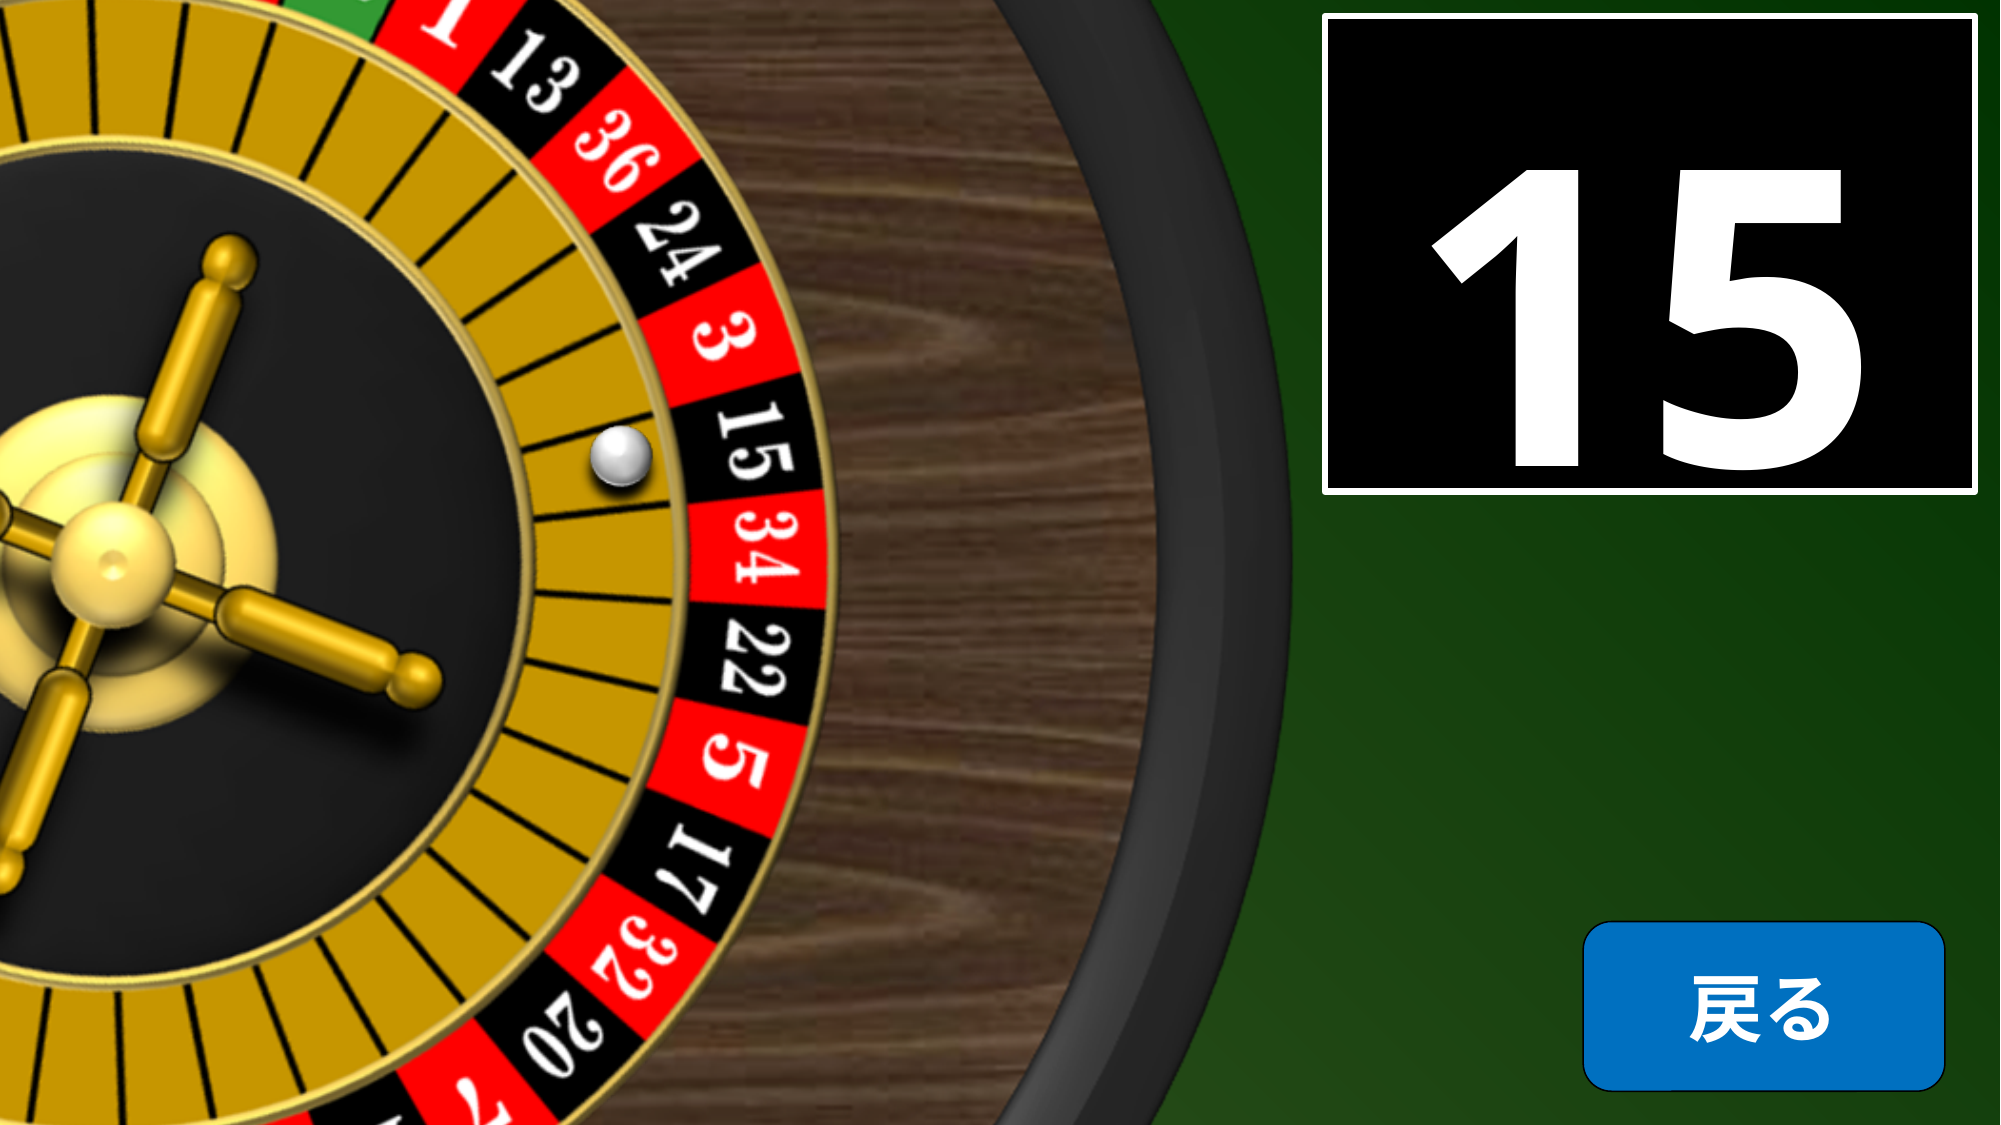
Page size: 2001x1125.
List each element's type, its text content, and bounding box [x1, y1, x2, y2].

text_box [1324, 16, 1975, 492]
text_box 15 [1392, 44, 1896, 558]
text_box 戻る [1583, 921, 1945, 1092]
picture [0, 0, 1297, 1125]
